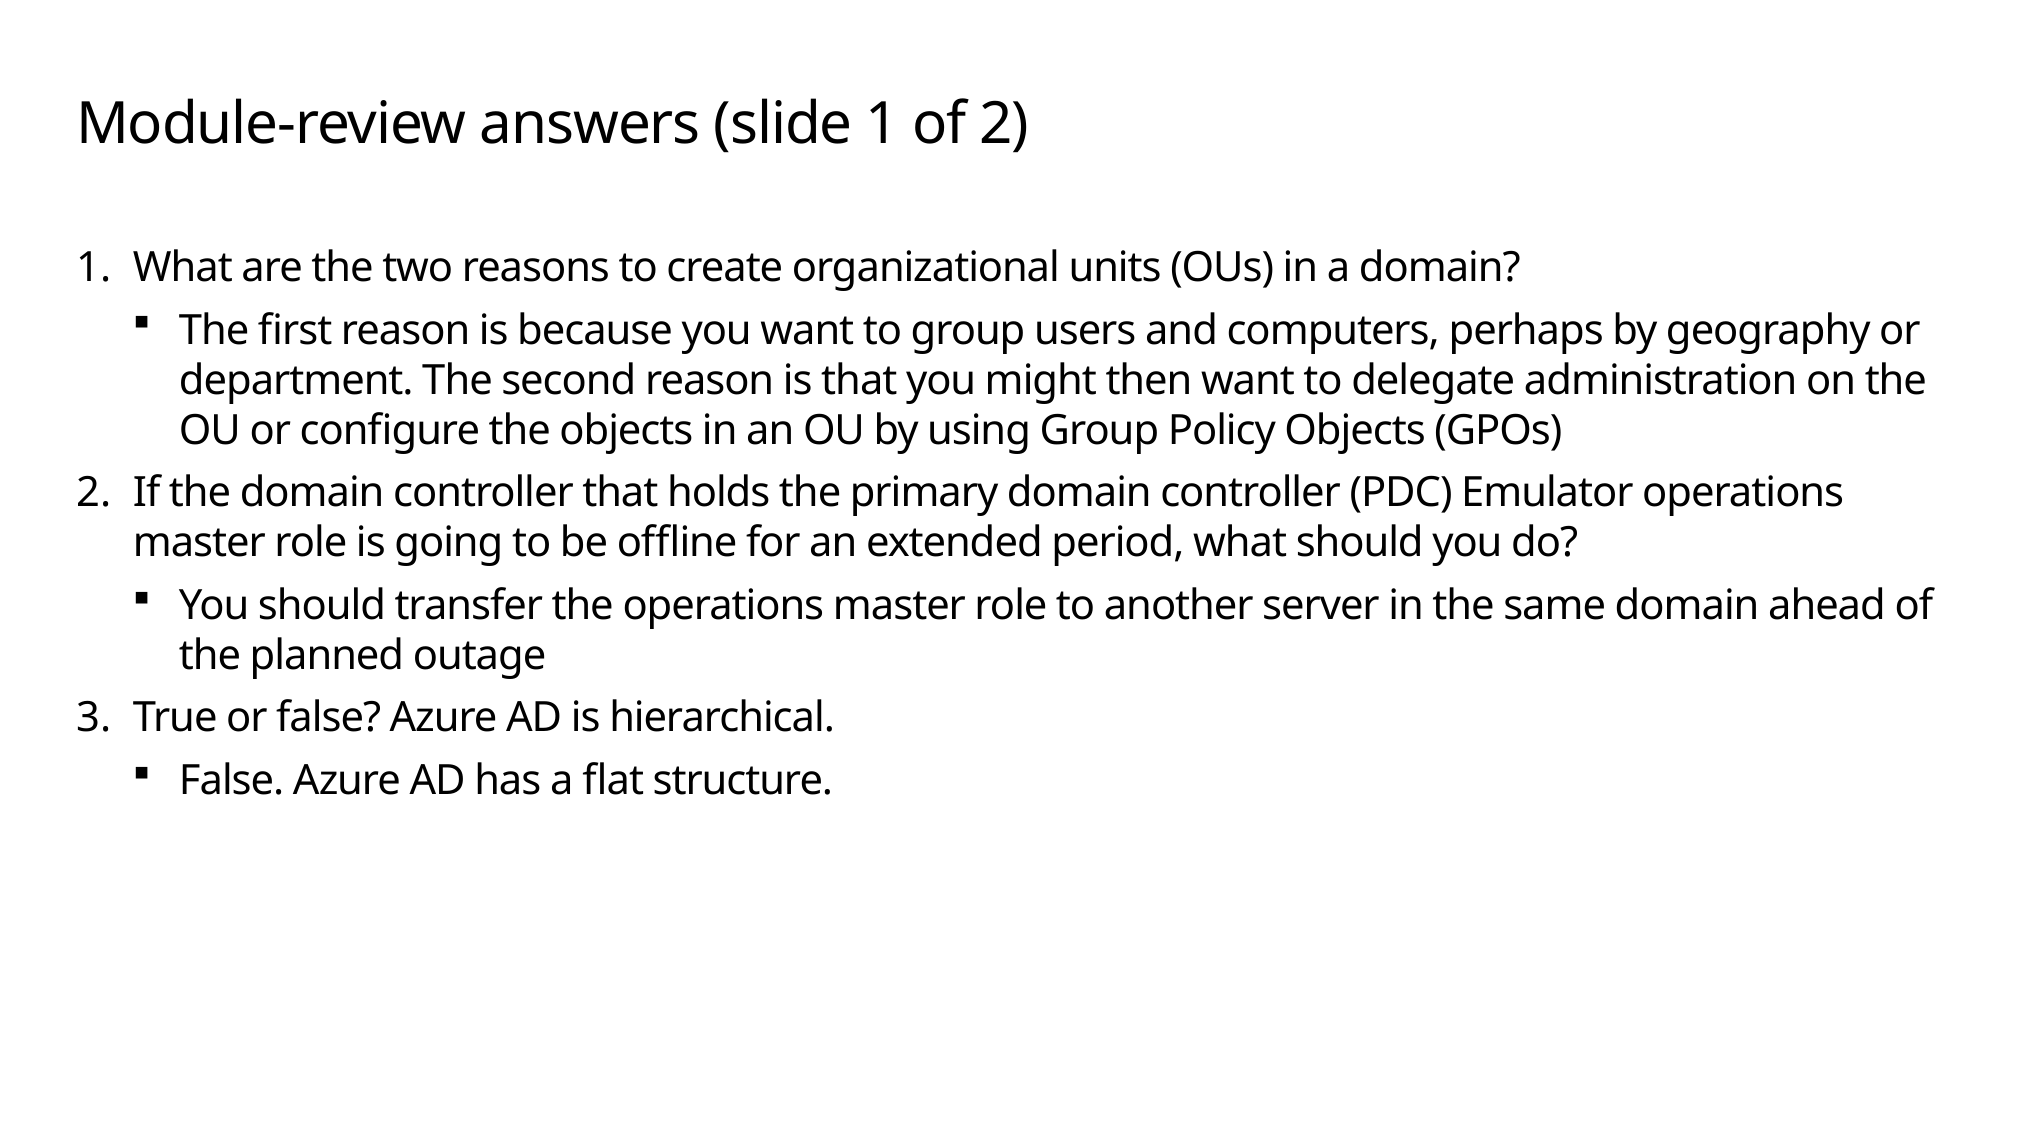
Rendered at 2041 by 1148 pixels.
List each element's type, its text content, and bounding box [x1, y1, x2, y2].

list What are the two reasons to create organizational units (OUs) in a domain? The first reason is because you want to group users and computers, perhaps by geography or department. The second reason is that you might then want to delegate administration on the OU or configure the objects in an OU by using Group Policy Objects (GPOs) If the domain controller that holds the primary domain controller (PDC) Emulator operations master role is going to be offline for an extended period, what should you do? You should transfer the operations master role to another server in the same domain ahead of the planned outage True or false? Azure AD is hierarchical. False. Azure AD has a flat structure. [76, 240, 1956, 1074]
title Module-review answers (slide 1 of 2) [76, 93, 1968, 161]
